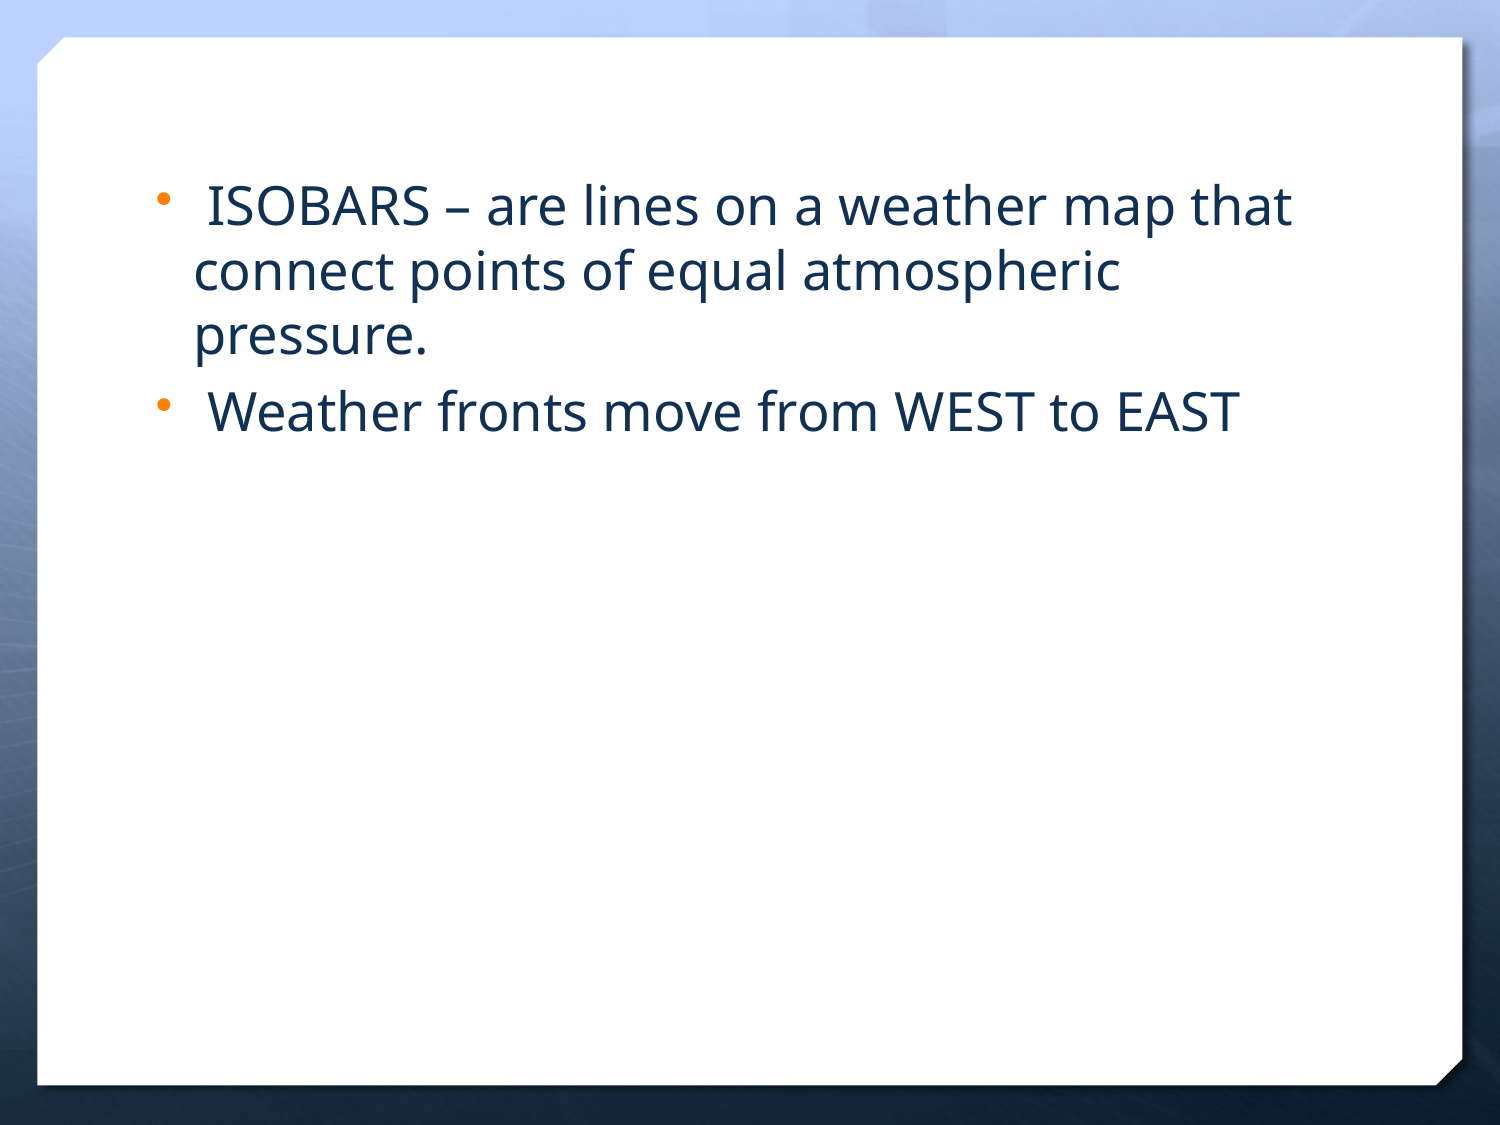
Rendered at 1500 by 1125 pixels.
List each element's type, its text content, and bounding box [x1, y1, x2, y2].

text_box ISOBARS – are lines on a weather map that connect points of equal atmospheric pressure. Weather fronts move from WEST to EAST [103, 163, 1336, 514]
